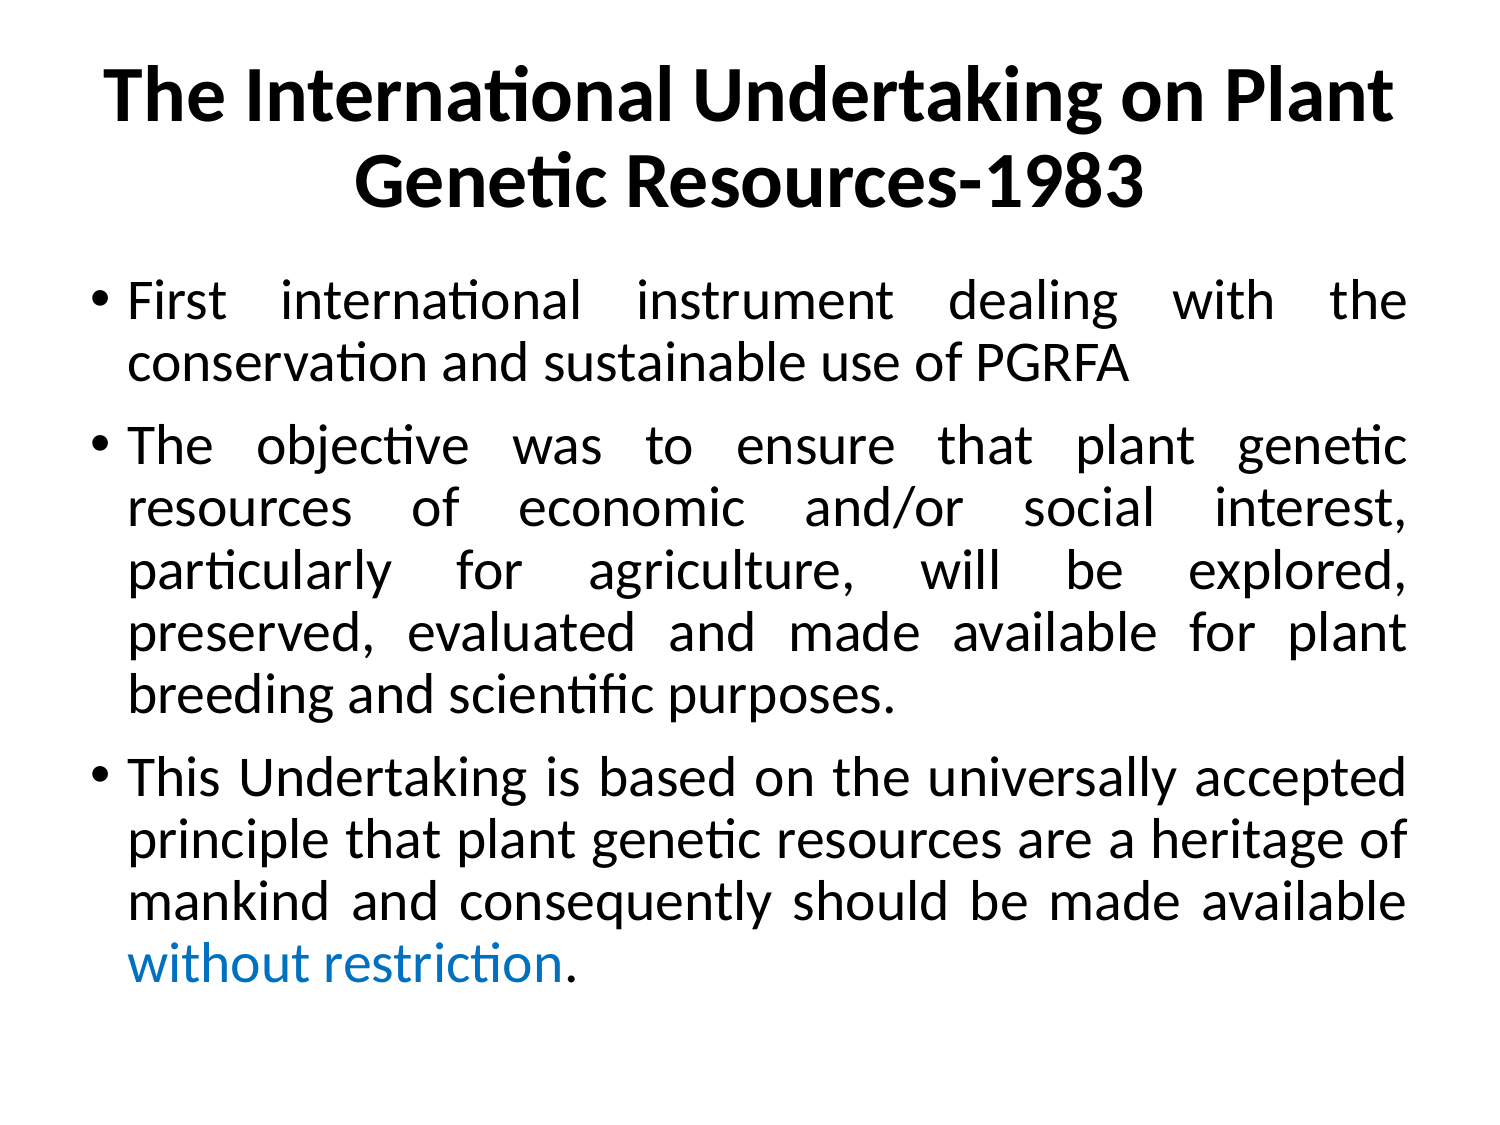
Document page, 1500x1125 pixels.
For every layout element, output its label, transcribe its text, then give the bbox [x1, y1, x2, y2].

list First international instrument dealing with the conservation and sustainable use of PGRFA The objective was to ensure that plant genetic resources of economic and/or social interest, particularly for agriculture, will be explored, preserved, evaluated and made available for plant breeding and scientific purposes. This Undertaking is based on the universally accepted principle that plant genetic resources are a heritage of mankind and consequently should be made available without restriction. [75, 262, 1425, 1005]
title The International Undertaking on Plant Genetic Resources-1983 [75, 45, 1425, 233]
